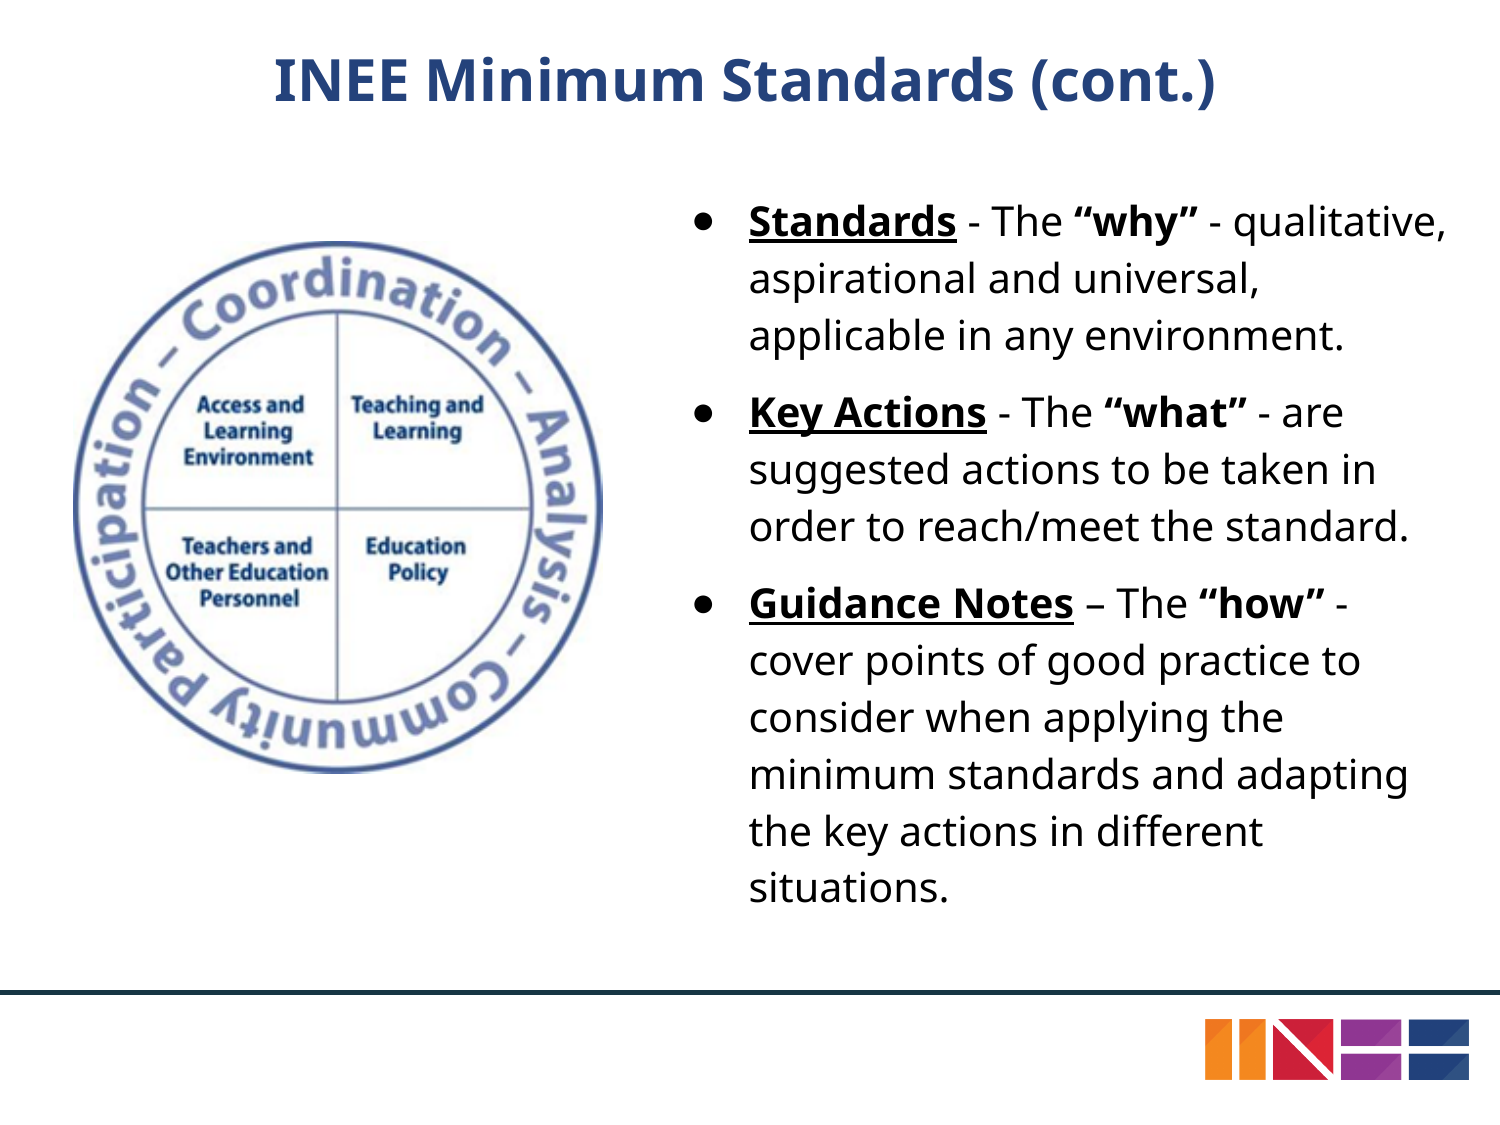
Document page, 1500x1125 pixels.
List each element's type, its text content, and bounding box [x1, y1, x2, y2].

title INEE Minimum Standards (cont.) [23, 28, 1468, 145]
picture [1205, 1019, 1469, 1080]
picture [72, 241, 604, 774]
list Standards - The “why” - qualitative, aspirational and universal, applicable in any environment. Key Actions - The “what” - are suggested actions to be taken in order to reach/meet the standard. Guidance Notes – The “how” - cover points of good practice to consider when applying the minimum standards and adapting the key actions in different situations. [659, 172, 1479, 935]
